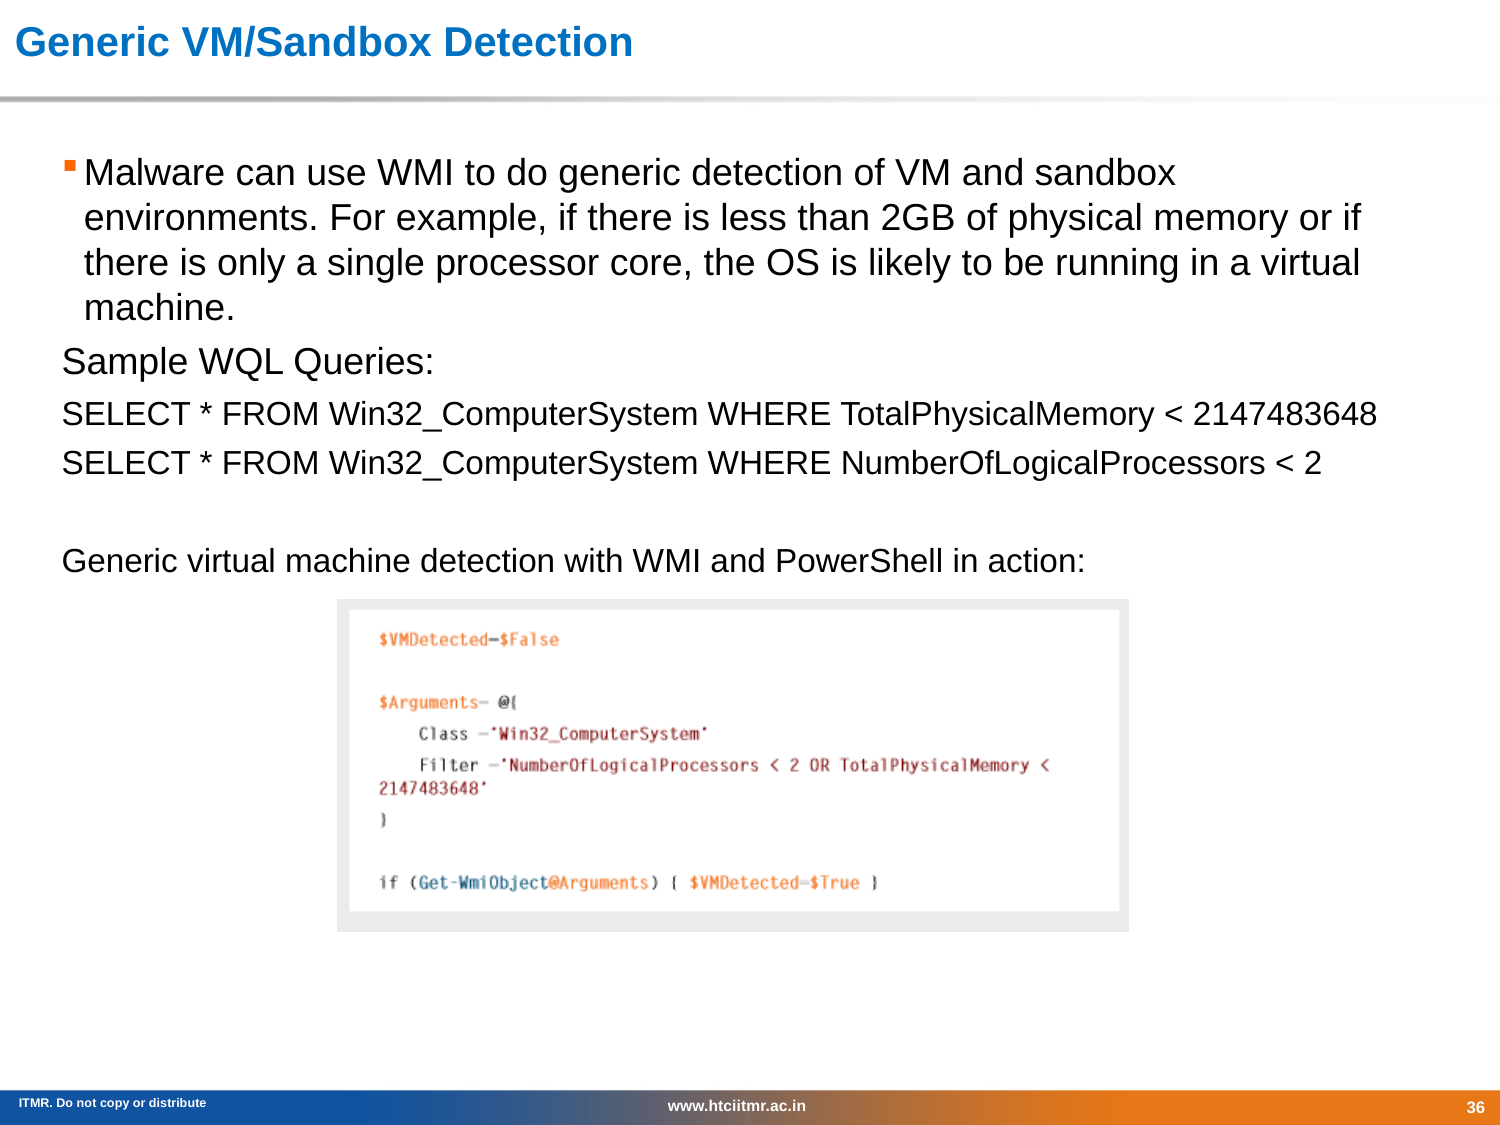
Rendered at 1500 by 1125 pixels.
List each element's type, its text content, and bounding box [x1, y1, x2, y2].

list Malware can use WMI to do generic detection of VM and sandbox environments. For example, if there is less than 2GB of physical memory or if there is only a single processor core, the OS is likely to be running in a virtual machine. Sample WQL Queries: SELECT * FROM Win32_ComputerSystem WHERE TotalPhysicalMemory < 2147483648 SELECT * FROM Win32_ComputerSystem WHERE NumberOfLogicalProcessors < 2 Generic virtual machine detection with WMI and PowerShell in action: [46, 140, 1397, 883]
picture [0, 0, 1500, 1125]
title Generic VM/Sandbox Detection [0, 7, 1350, 95]
